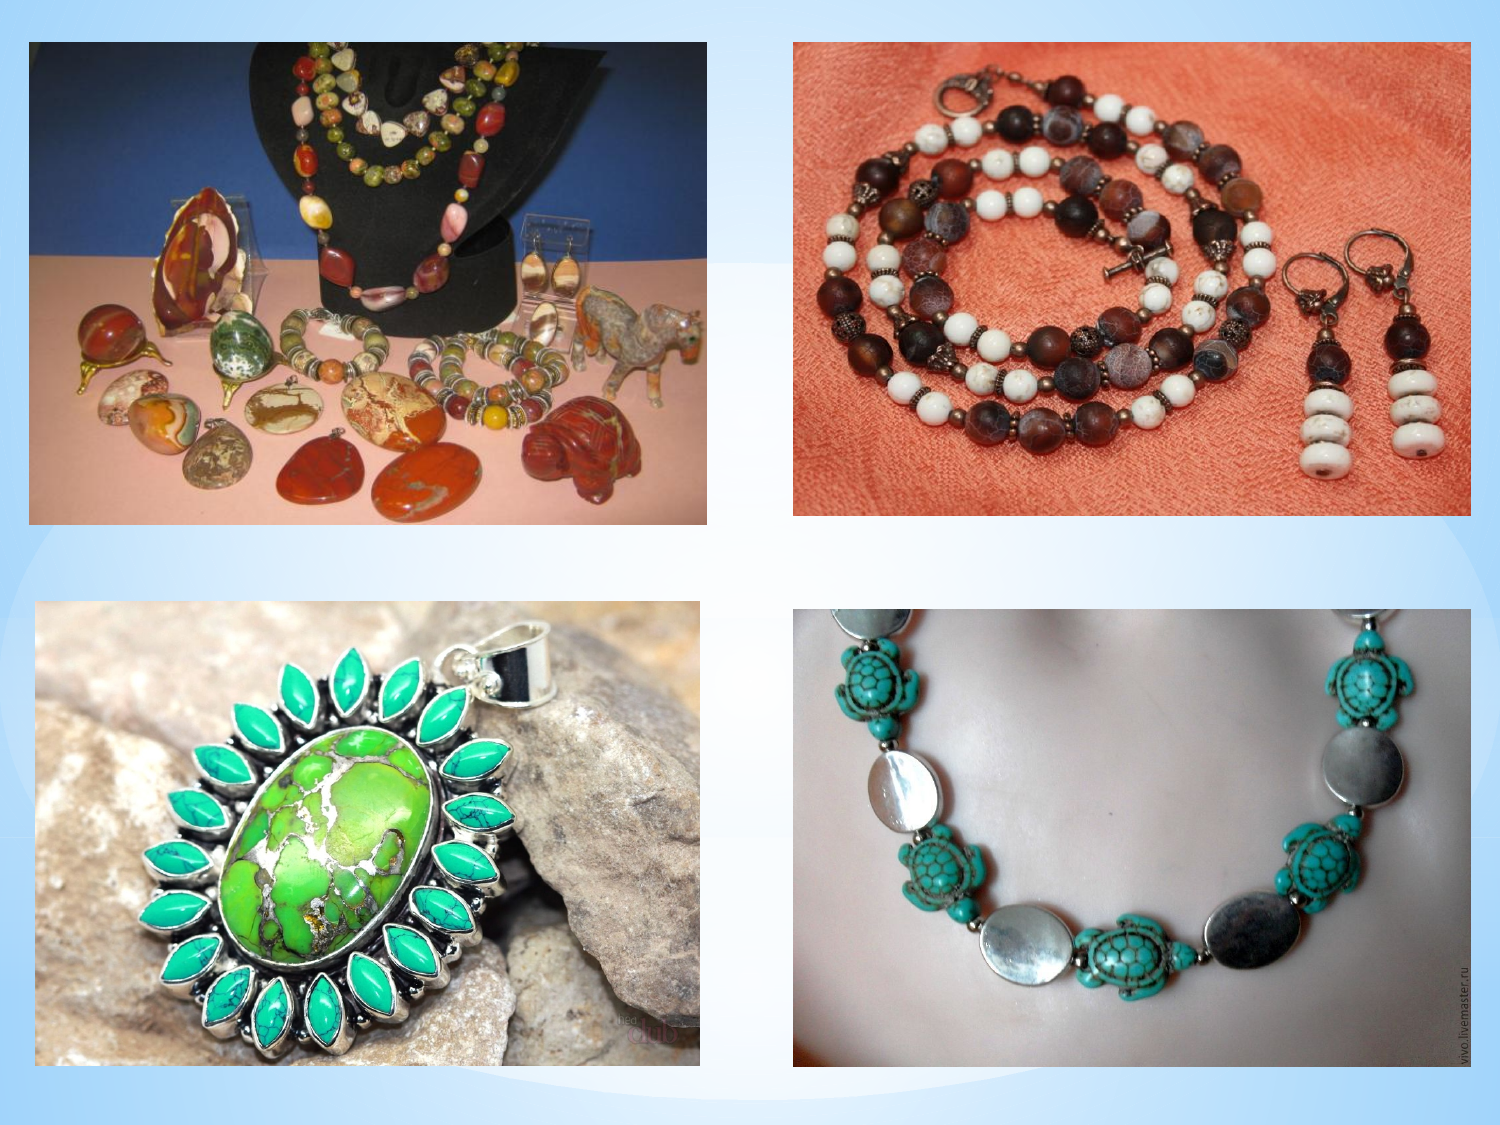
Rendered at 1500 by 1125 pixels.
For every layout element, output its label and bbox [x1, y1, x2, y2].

picture [29, 42, 707, 526]
picture [35, 601, 701, 1066]
picture [793, 42, 1471, 516]
picture [793, 609, 1471, 1067]
